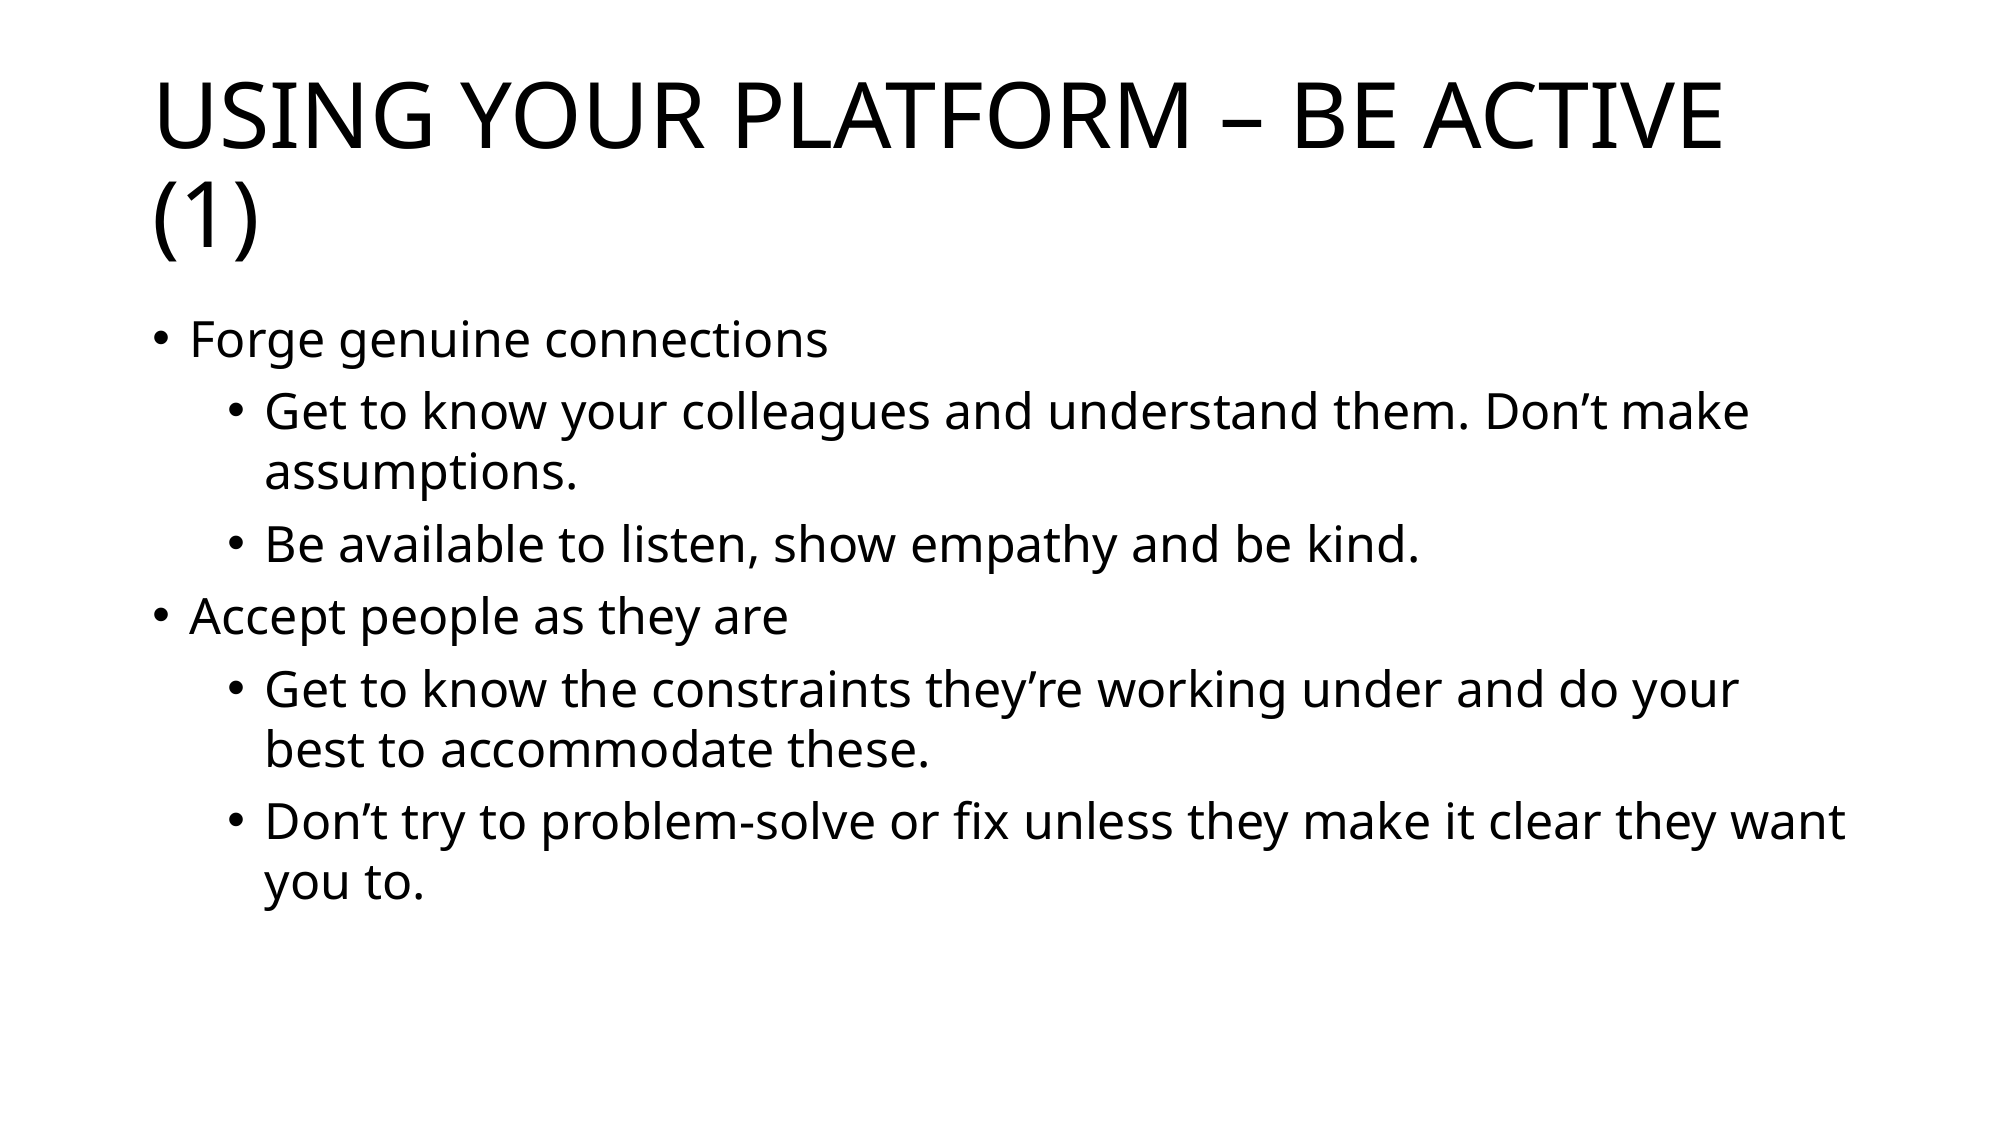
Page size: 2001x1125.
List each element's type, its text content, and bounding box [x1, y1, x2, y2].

title USING YOUR PLATFORM – BE ACTIVE (1) [137, 59, 1863, 278]
list Forge genuine connections Get to know your colleagues and understand them. Don’t make assumptions. Be available to listen, show empathy and be kind. Accept people as they are Get to know the constraints they’re working under and do your best to accommodate these. Don’t try to problem-solve or fix unless they make it clear they want you to. [137, 299, 1863, 1034]
